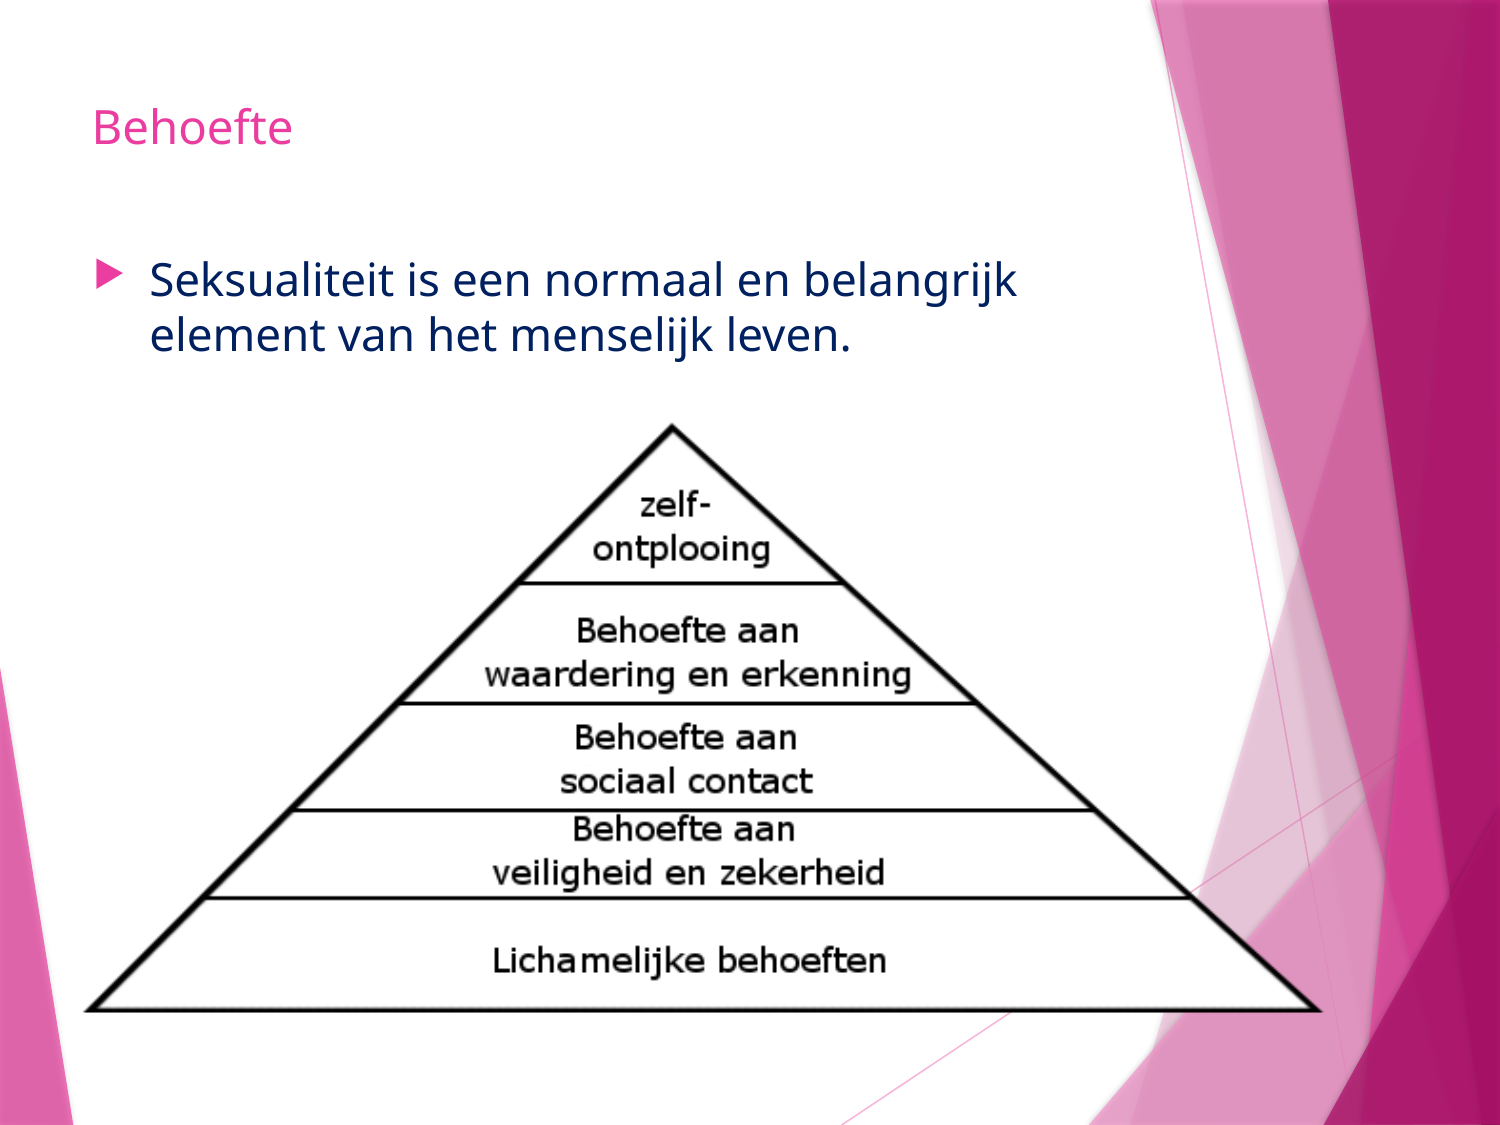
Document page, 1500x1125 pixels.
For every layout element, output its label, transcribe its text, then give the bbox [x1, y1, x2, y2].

title Behoefte [76, 90, 1427, 278]
picture [77, 395, 1338, 1035]
list Seksualiteit is een normaal en belangrijk element van het menselijk leven. [78, 243, 1120, 394]
